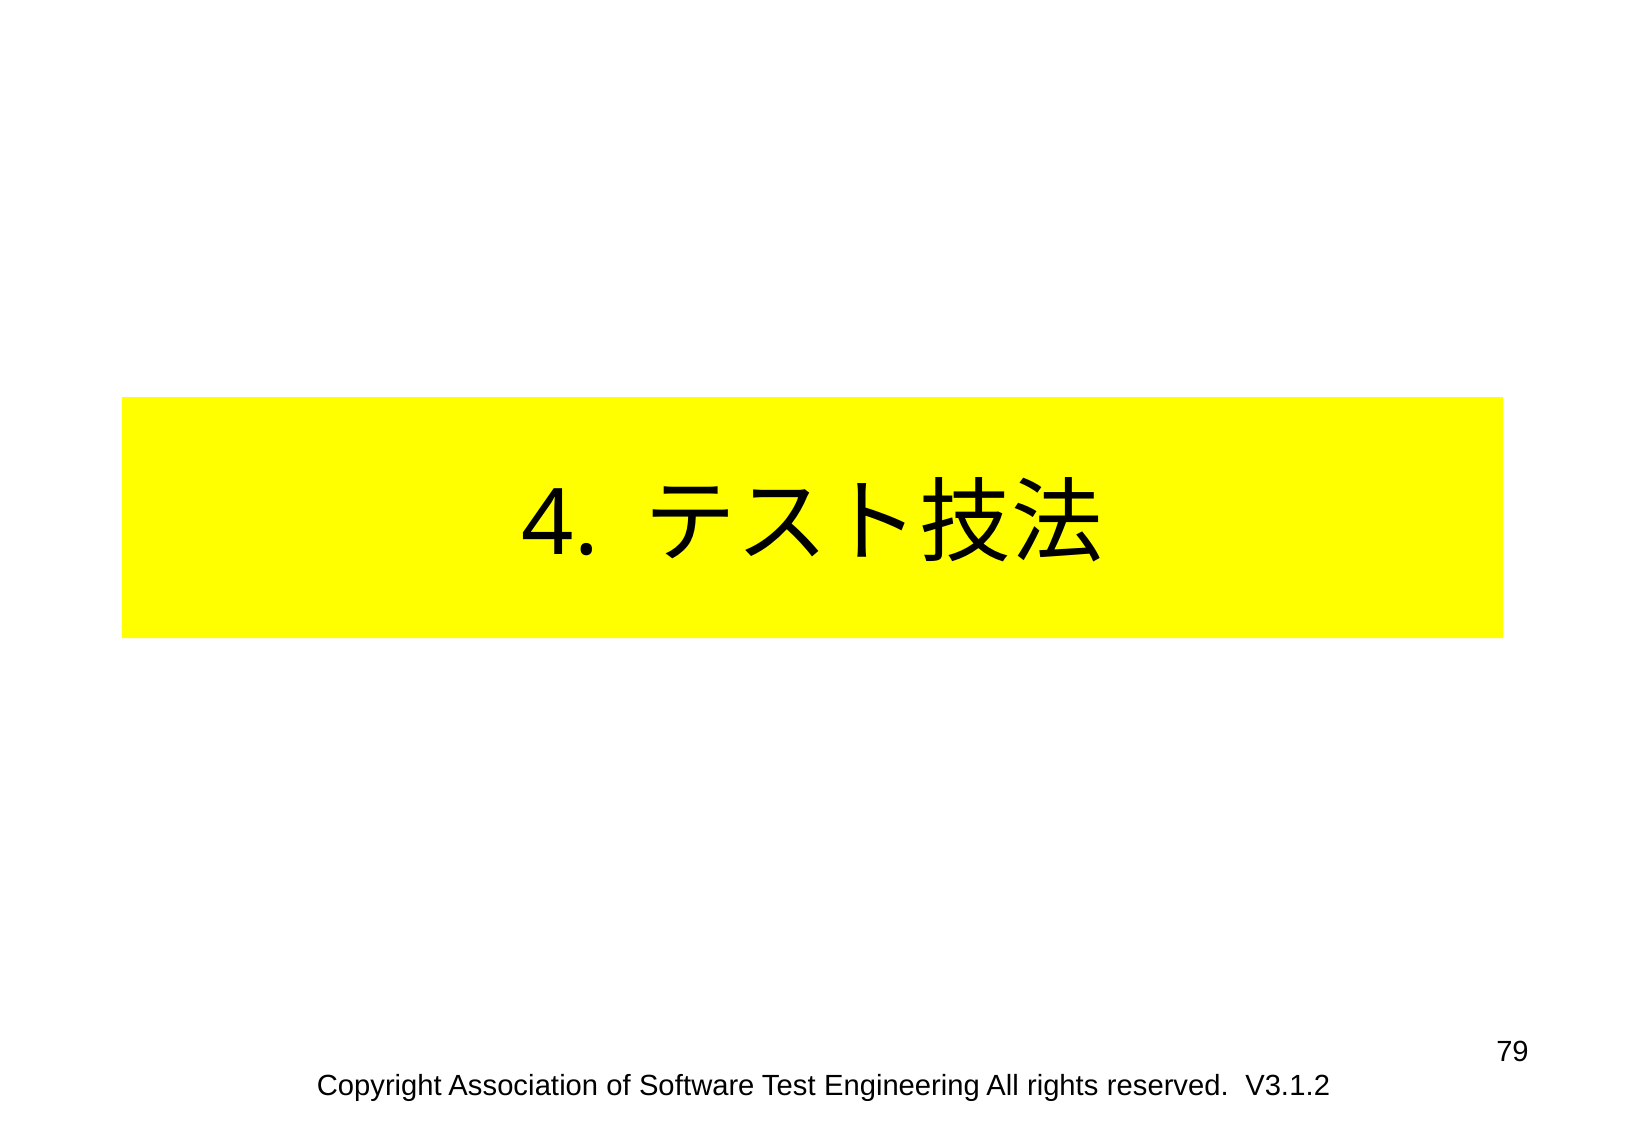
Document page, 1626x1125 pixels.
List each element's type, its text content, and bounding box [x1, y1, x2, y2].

slide_number 79 [1164, 1024, 1544, 1103]
footer Copyright Association of Software Test Engineering All rights reserved. V3.1.2 [233, 1058, 1164, 1103]
text_box 4. テスト技法 [121, 397, 1504, 639]
